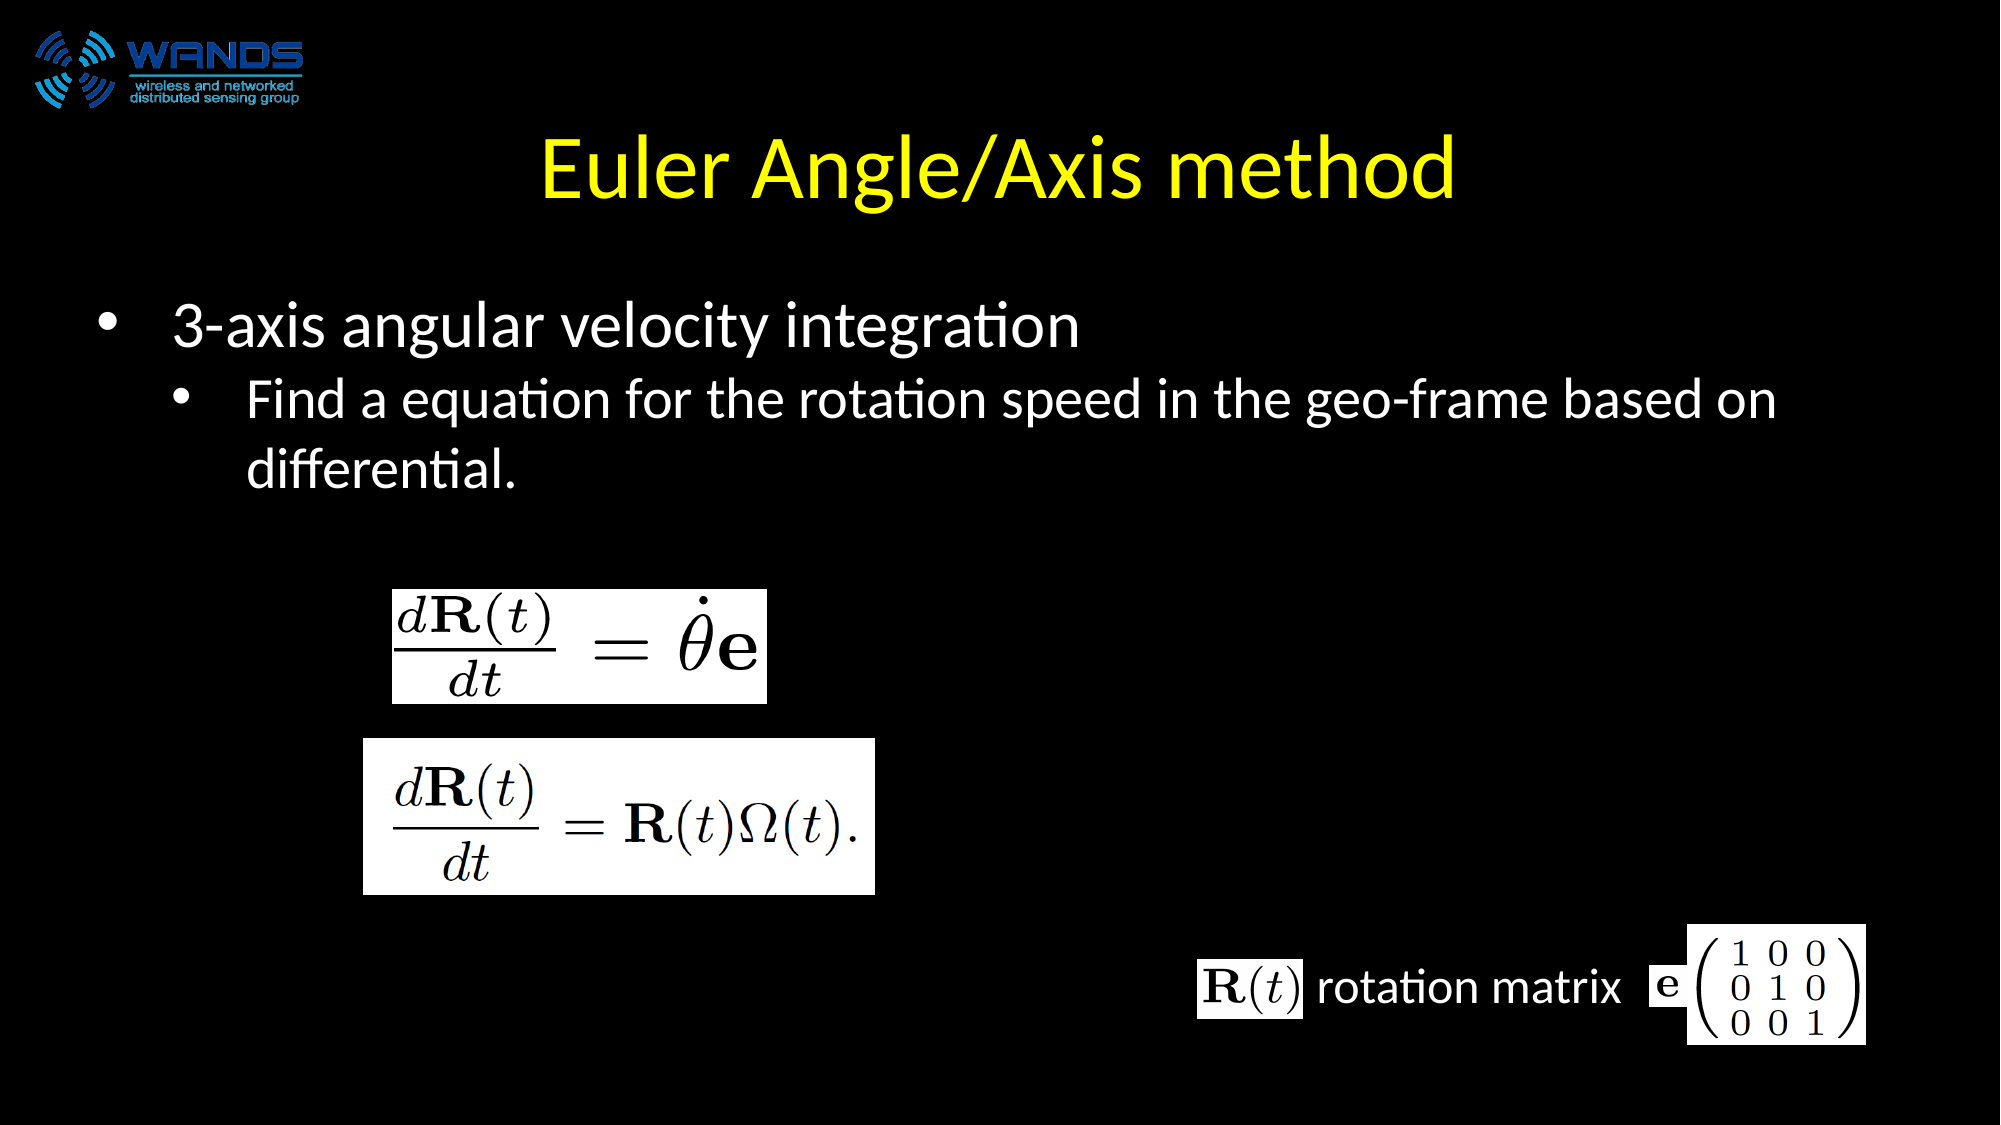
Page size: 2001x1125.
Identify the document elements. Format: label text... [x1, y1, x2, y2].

text_box 3-axis angular velocity integration Find a equation for the rotation speed in the geo-frame based on differential. [81, 273, 2000, 508]
picture [35, 28, 303, 109]
title Euler Angle/Axis method [137, 59, 1863, 273]
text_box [1197, 945, 1639, 1022]
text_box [1649, 924, 1866, 1045]
picture [363, 738, 875, 895]
picture [392, 589, 767, 704]
